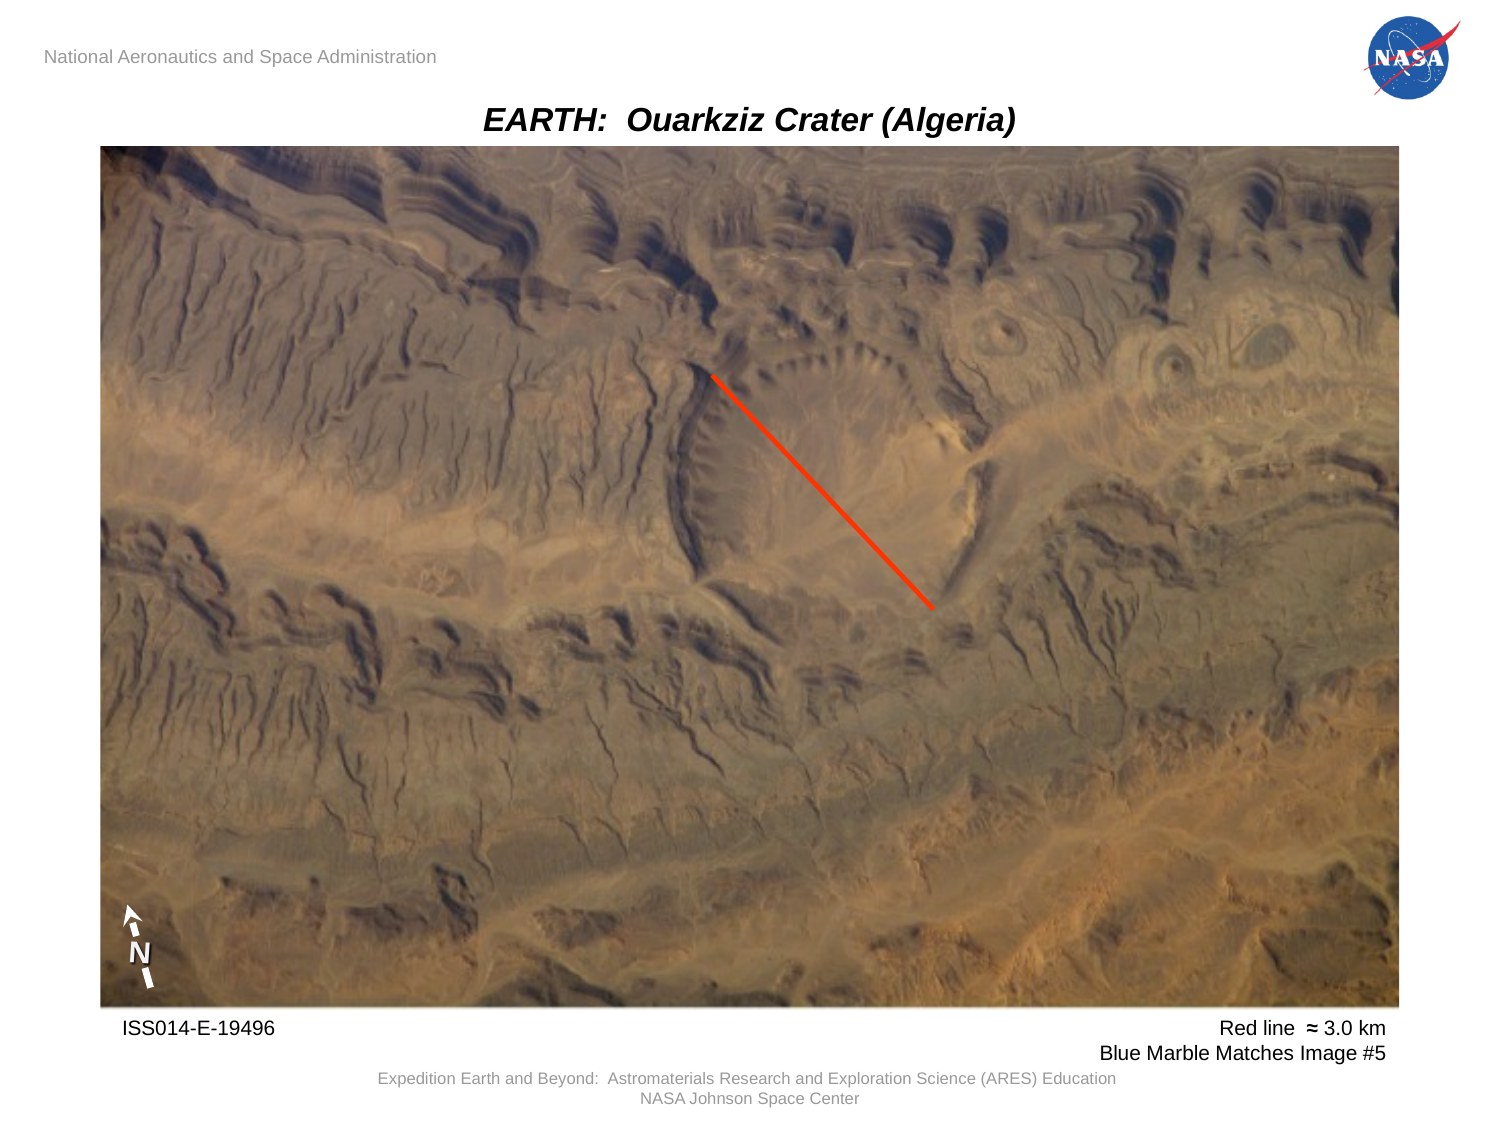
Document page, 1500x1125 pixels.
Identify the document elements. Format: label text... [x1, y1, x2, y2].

text_box EARTH: Ouarkziz Crater (Algeria) [381, 90, 1119, 145]
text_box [100, 146, 1400, 1072]
picture [1362, 15, 1461, 100]
